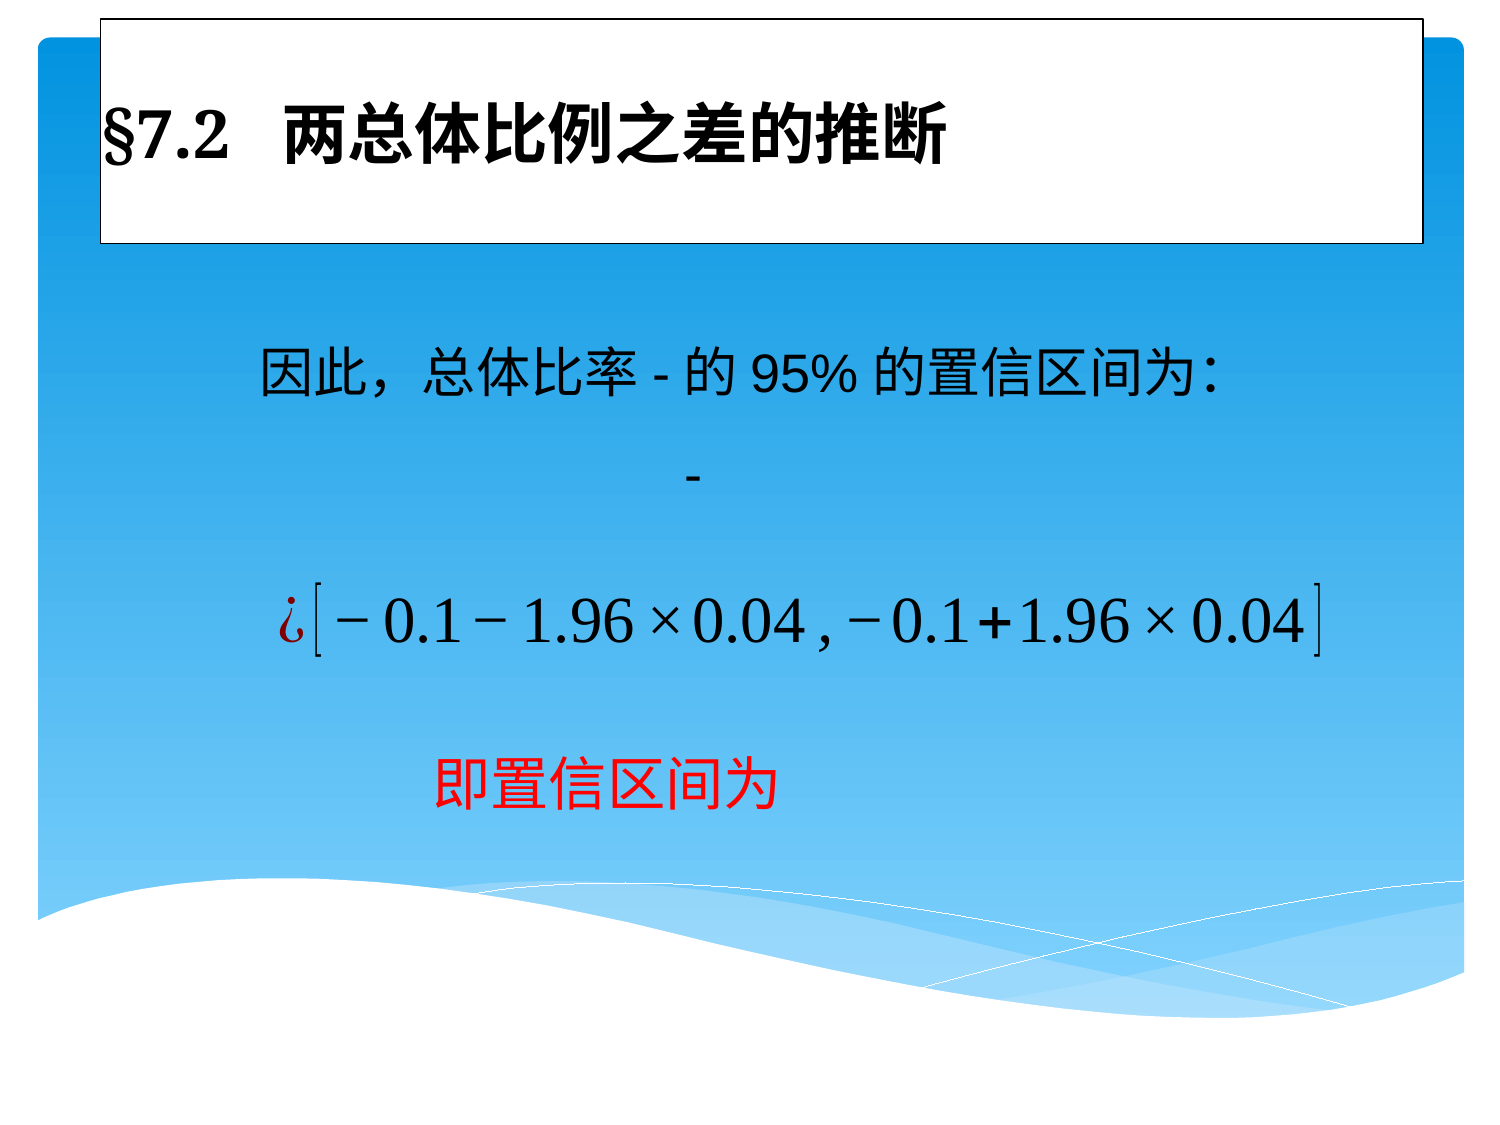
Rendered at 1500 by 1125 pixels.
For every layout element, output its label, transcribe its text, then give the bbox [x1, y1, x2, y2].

title §7.2 两总体比例之差的推断 [100, 19, 1424, 244]
